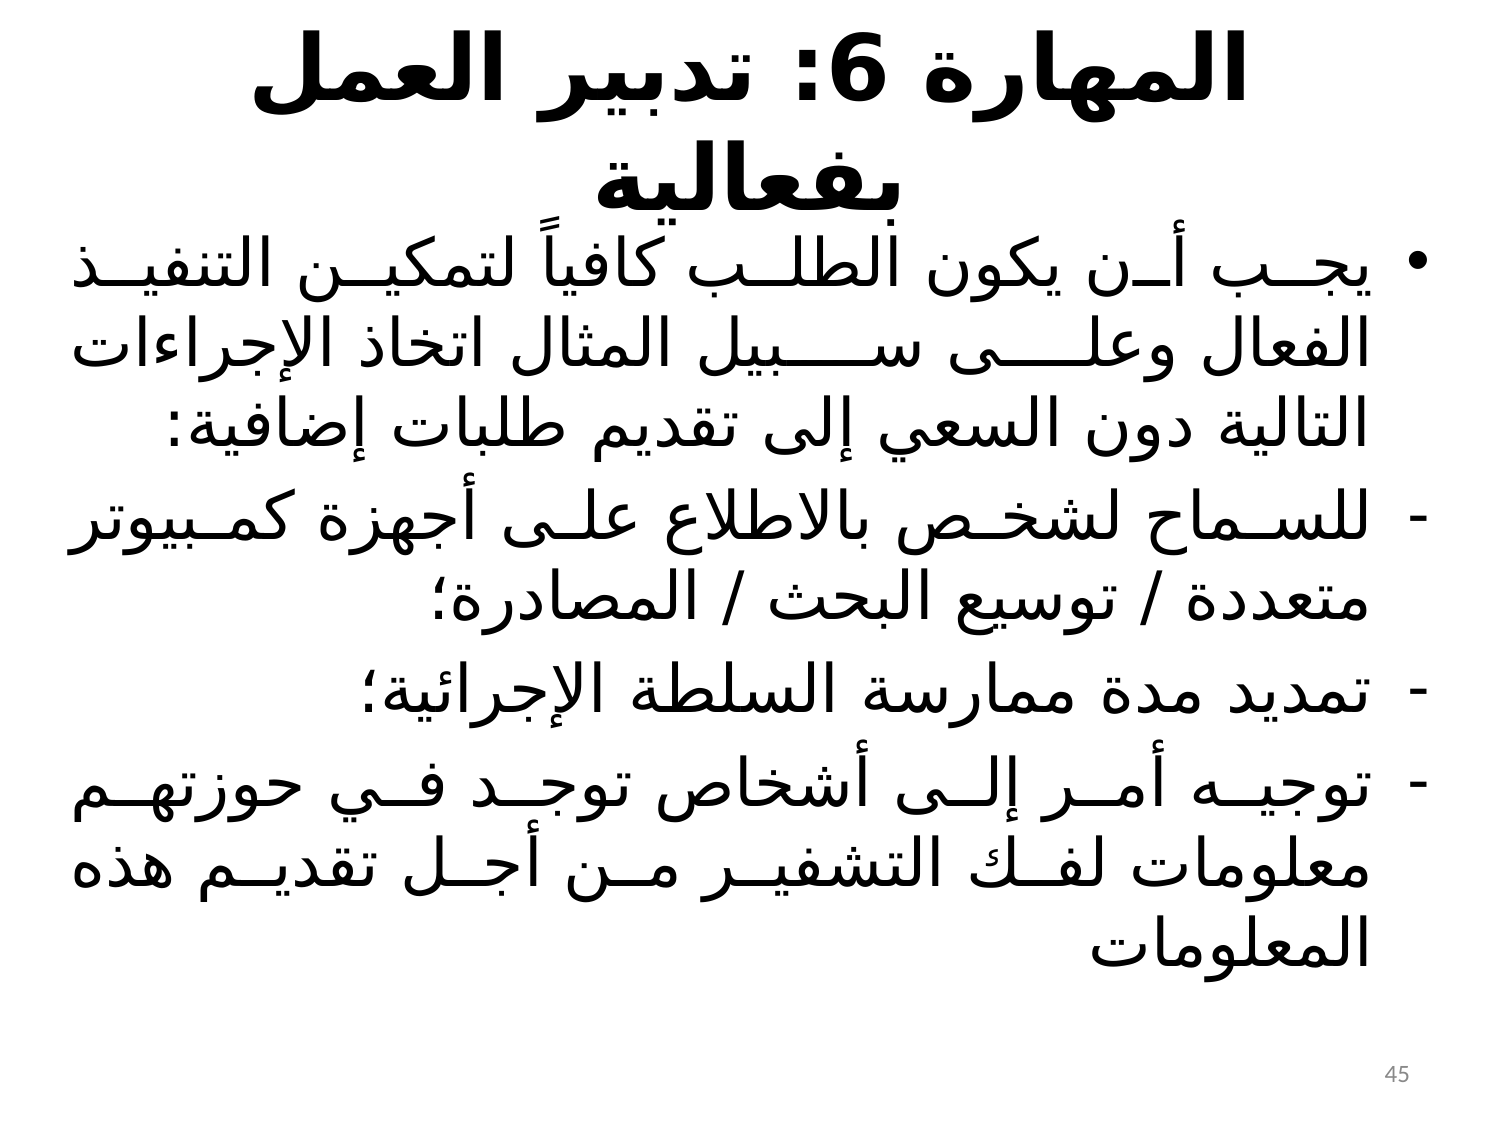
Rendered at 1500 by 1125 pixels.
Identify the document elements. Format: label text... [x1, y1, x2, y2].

slide_number 45 [1074, 1042, 1425, 1103]
title المهارة 6: تدبير العمل بفعالية [75, 24, 1425, 213]
text_box يجب أن يكون الطلب كافياً لتمكين التنفيذ الفعال وعلى سبيل المثال اتخاذ الإجراءات التالية دون السعي إلى تقديم طلبات إضافية: للسماح لشخص بالاطلاع على أجهزة كمبيوتر متعددة / توسيع البحث / المصادرة؛ تمديد مدة ممارسة السلطة الإجرائية؛ توجيه أمر إلى أشخاص توجد في حوزتهم معلومات لفك التشفير من أجل تقديم هذه المعلومات [55, 212, 1445, 1088]
